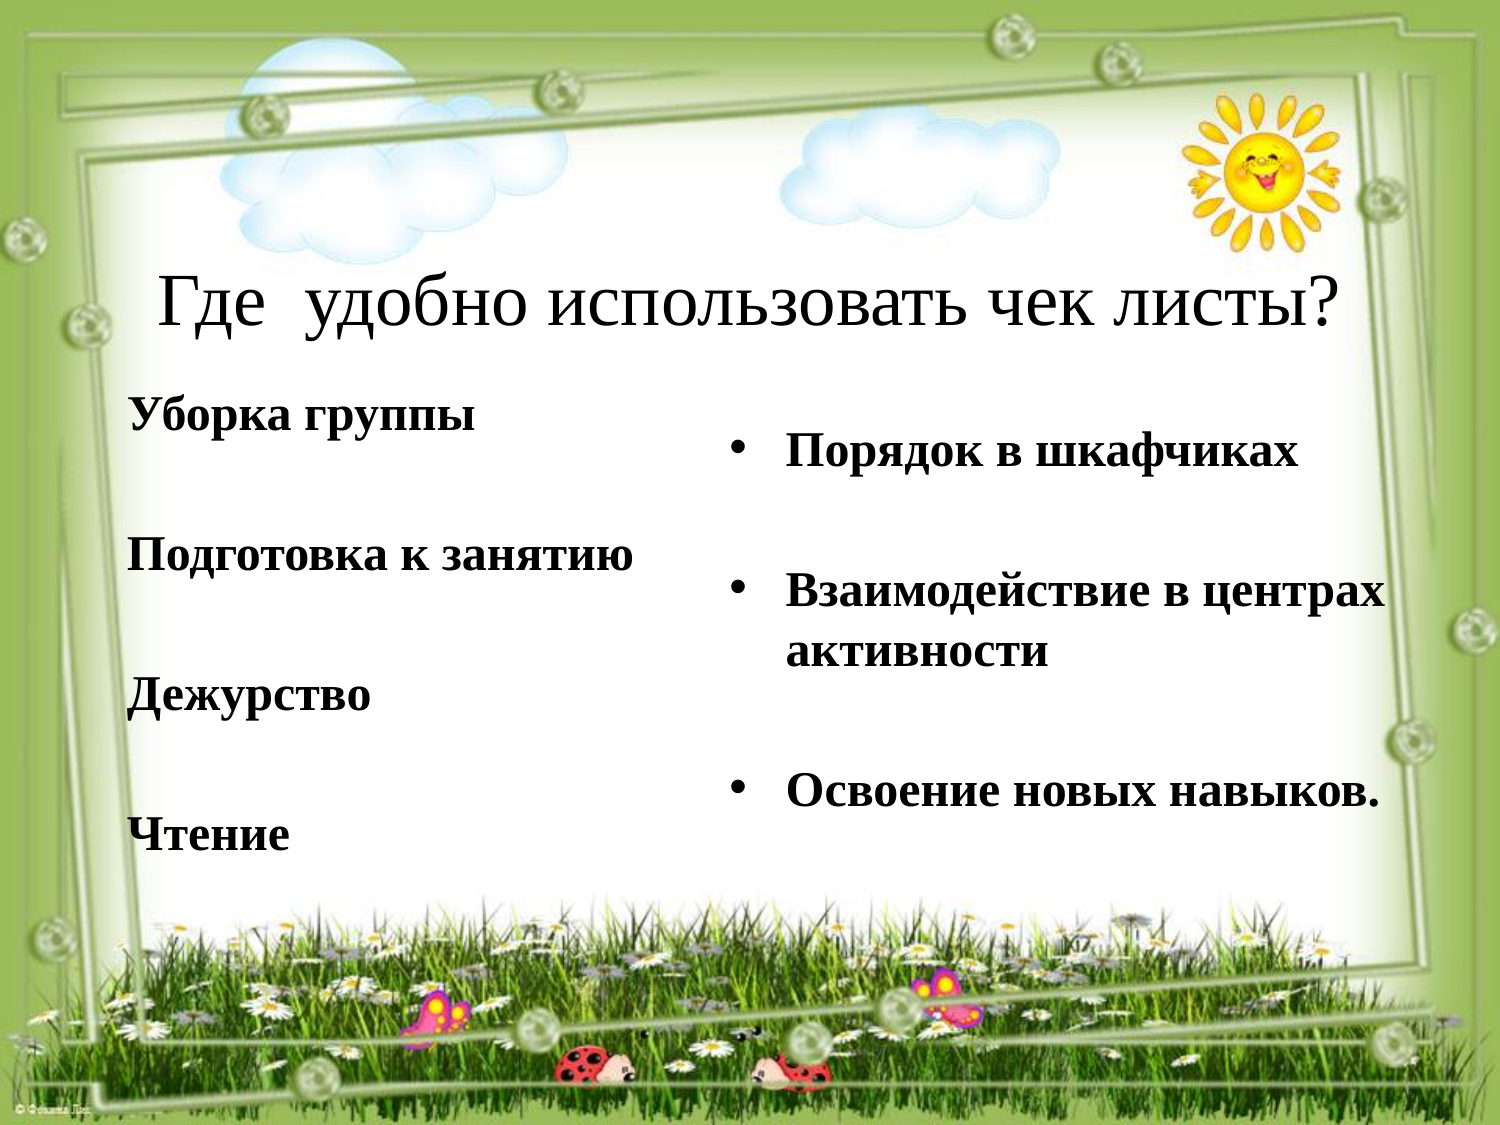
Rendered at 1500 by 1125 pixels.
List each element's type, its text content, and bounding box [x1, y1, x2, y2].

title Где удобно использовать чек листы? [75, 243, 1425, 338]
picture [0, 0, 1500, 1125]
list Уборка группы Подготовка к занятию Дежурство Чтение [112, 373, 738, 994]
list Порядок в шкафчиках Взаимодействие в центрах активности Освоение новых навыков. [714, 408, 1436, 1005]
